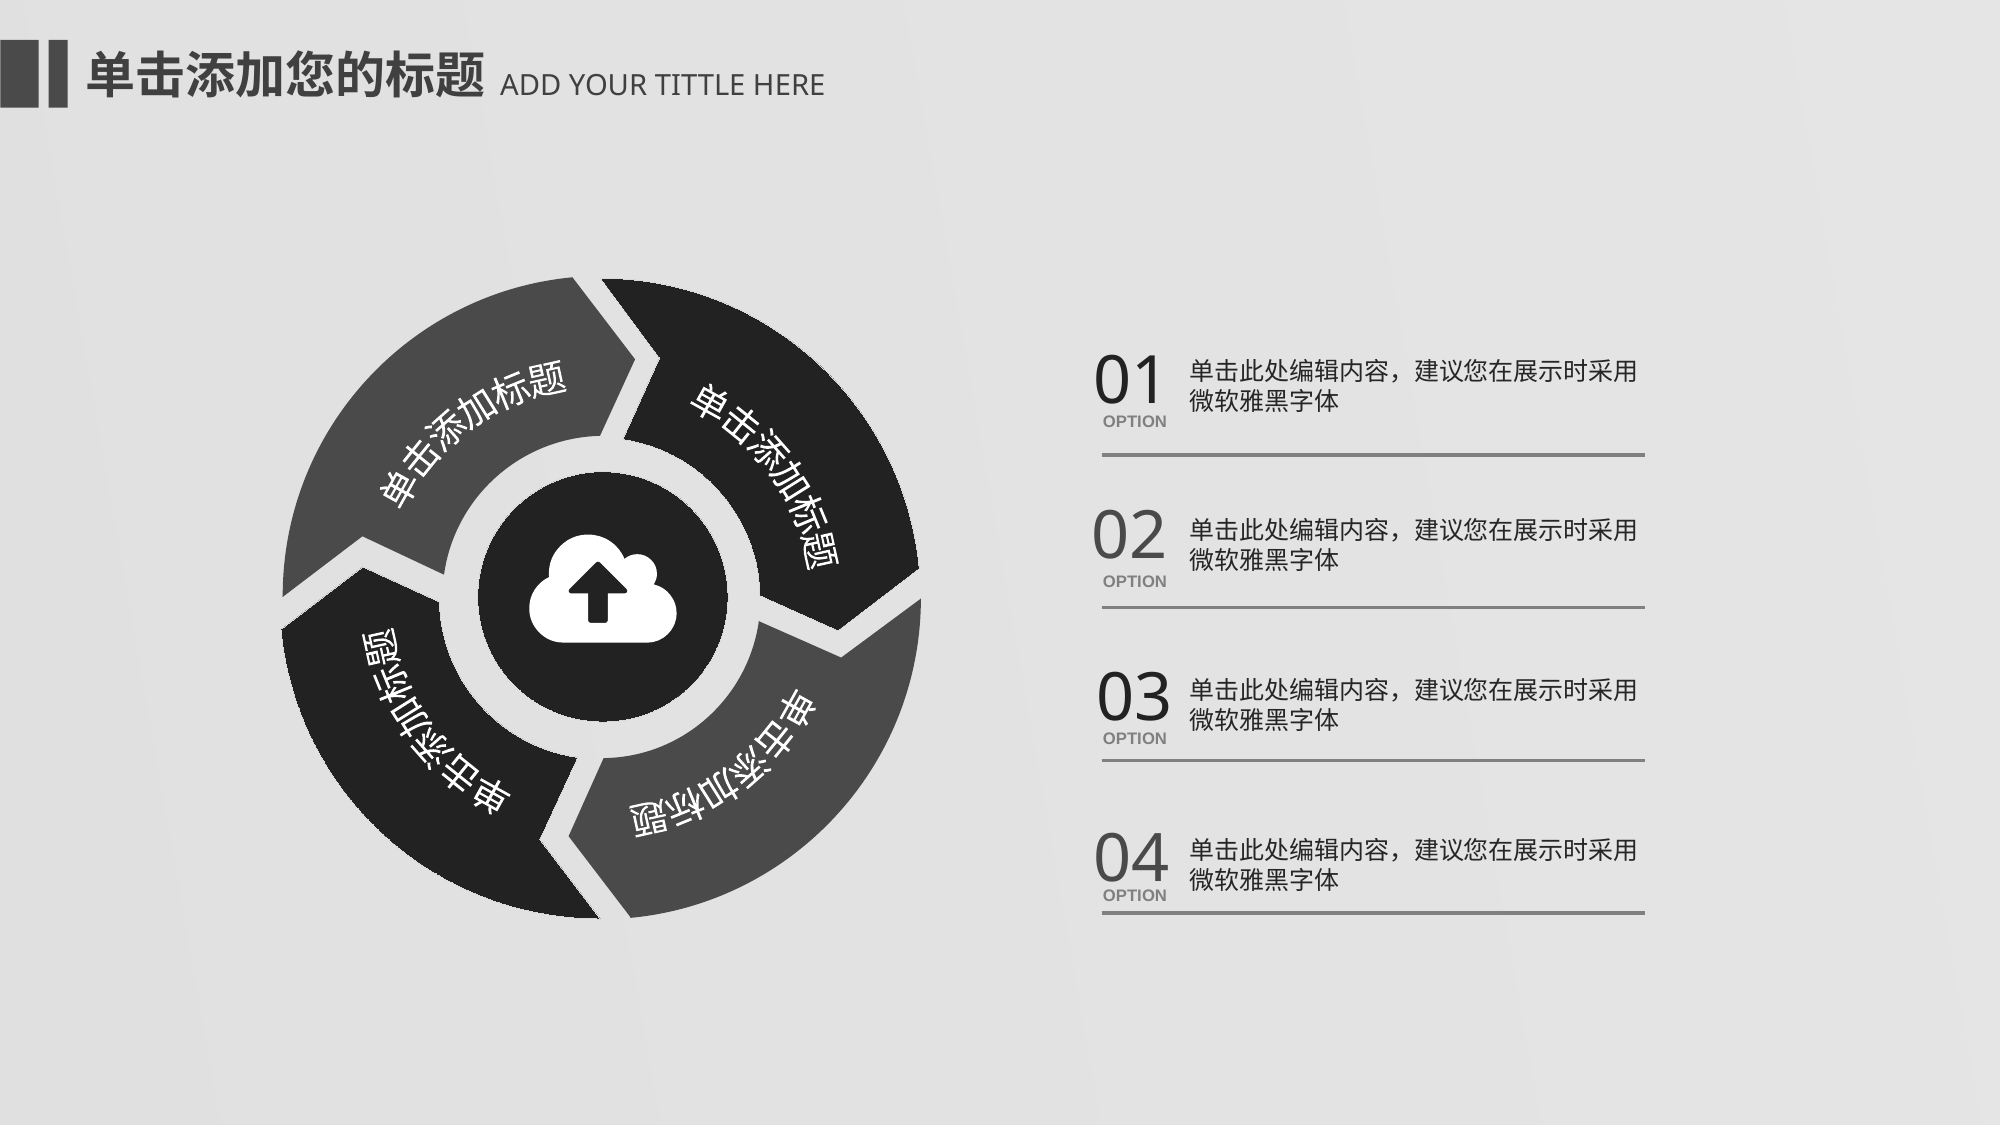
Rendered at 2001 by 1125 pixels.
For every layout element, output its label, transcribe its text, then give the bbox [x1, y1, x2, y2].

text_box [600, 277, 920, 631]
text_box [1087, 814, 1188, 913]
text_box [280, 566, 601, 920]
text_box [477, 471, 729, 723]
text_box [528, 533, 678, 644]
text_box 单击此处编辑内容，建议您在展示时采用微软雅黑字体 [1189, 834, 1644, 895]
text_box 单击此处编辑内容，建议您在展示时采用微软雅黑字体 [1189, 514, 1644, 575]
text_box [1087, 653, 1190, 757]
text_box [1087, 336, 1183, 439]
text_box ADD YOUR TITTLE HERE [485, 59, 856, 109]
text_box [567, 597, 923, 919]
text_box 单击此处编辑内容，建议您在展示时采用微软雅黑字体 [1190, 674, 1644, 735]
text_box 单击添加您的标题 [71, 36, 511, 111]
text_box [281, 276, 637, 599]
text_box 单击此处编辑内容，建议您在展示时采用微软雅黑字体 [1189, 355, 1644, 416]
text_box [1087, 491, 1183, 599]
